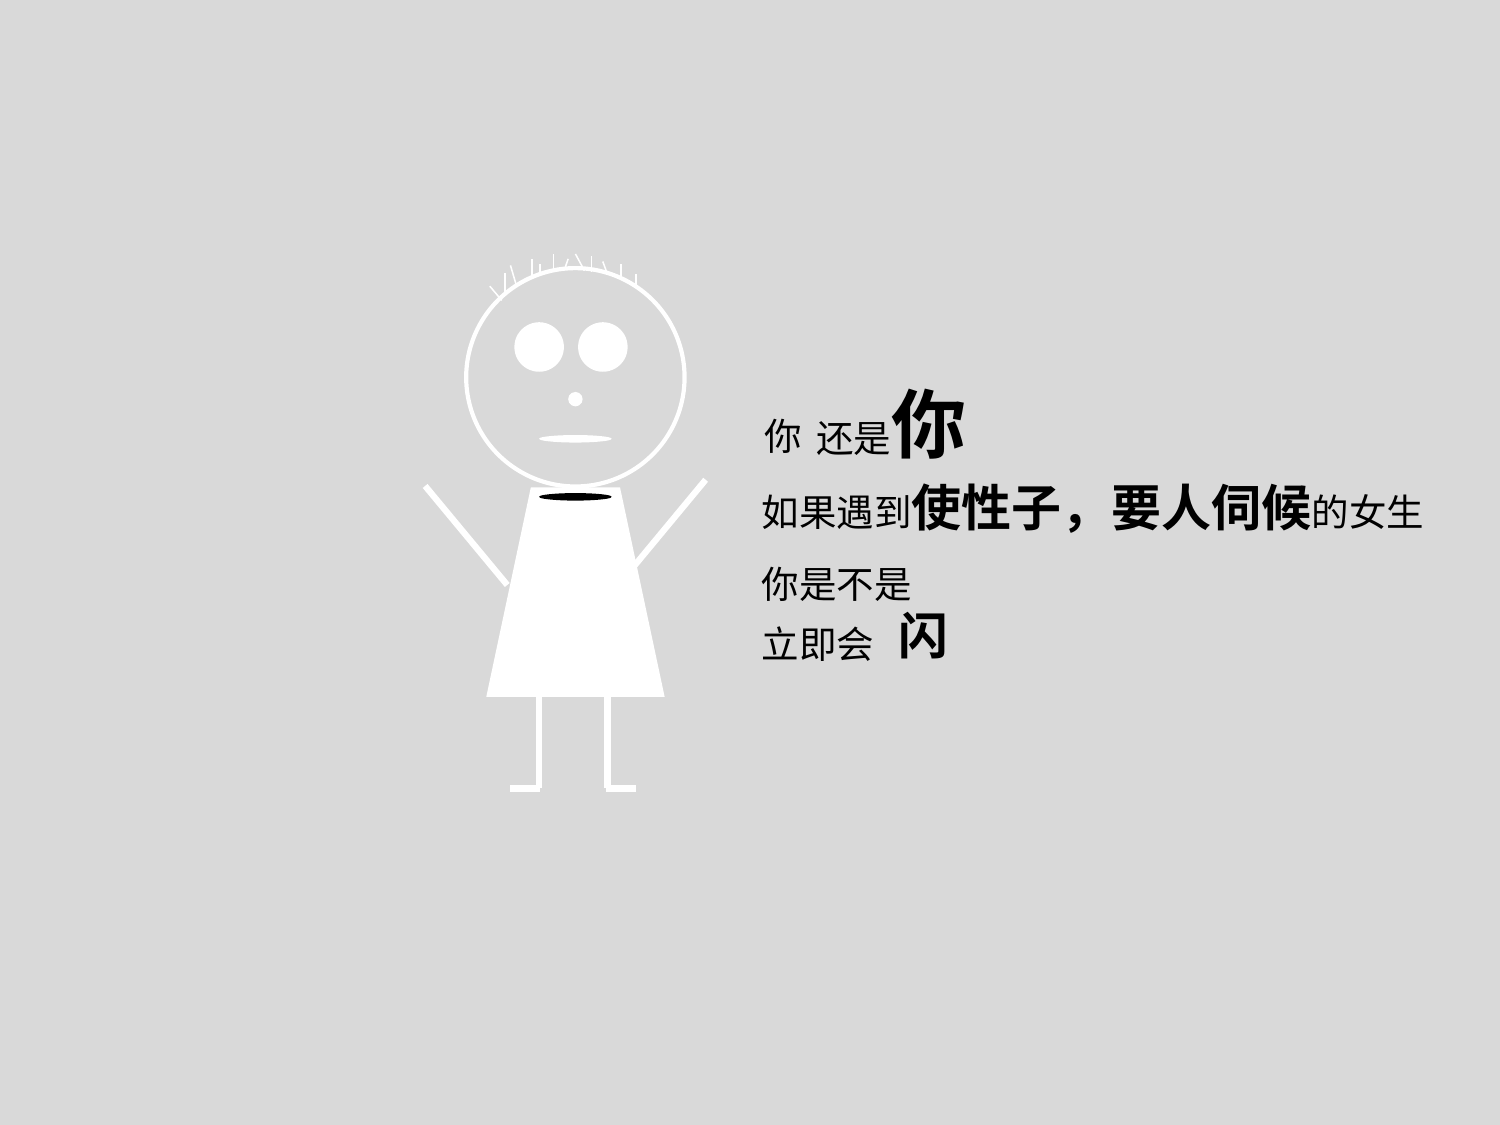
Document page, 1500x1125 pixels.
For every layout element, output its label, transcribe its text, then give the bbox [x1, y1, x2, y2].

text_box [424, 253, 706, 789]
text_box 还是你 [801, 370, 1016, 475]
text_box 如果遇到使性子，要人伺候的女生 [746, 468, 1444, 544]
text_box 闪 [883, 597, 964, 673]
text_box 立即会 [746, 614, 1407, 674]
text_box 你是不是 [746, 553, 1407, 614]
text_box 你 [750, 405, 801, 466]
